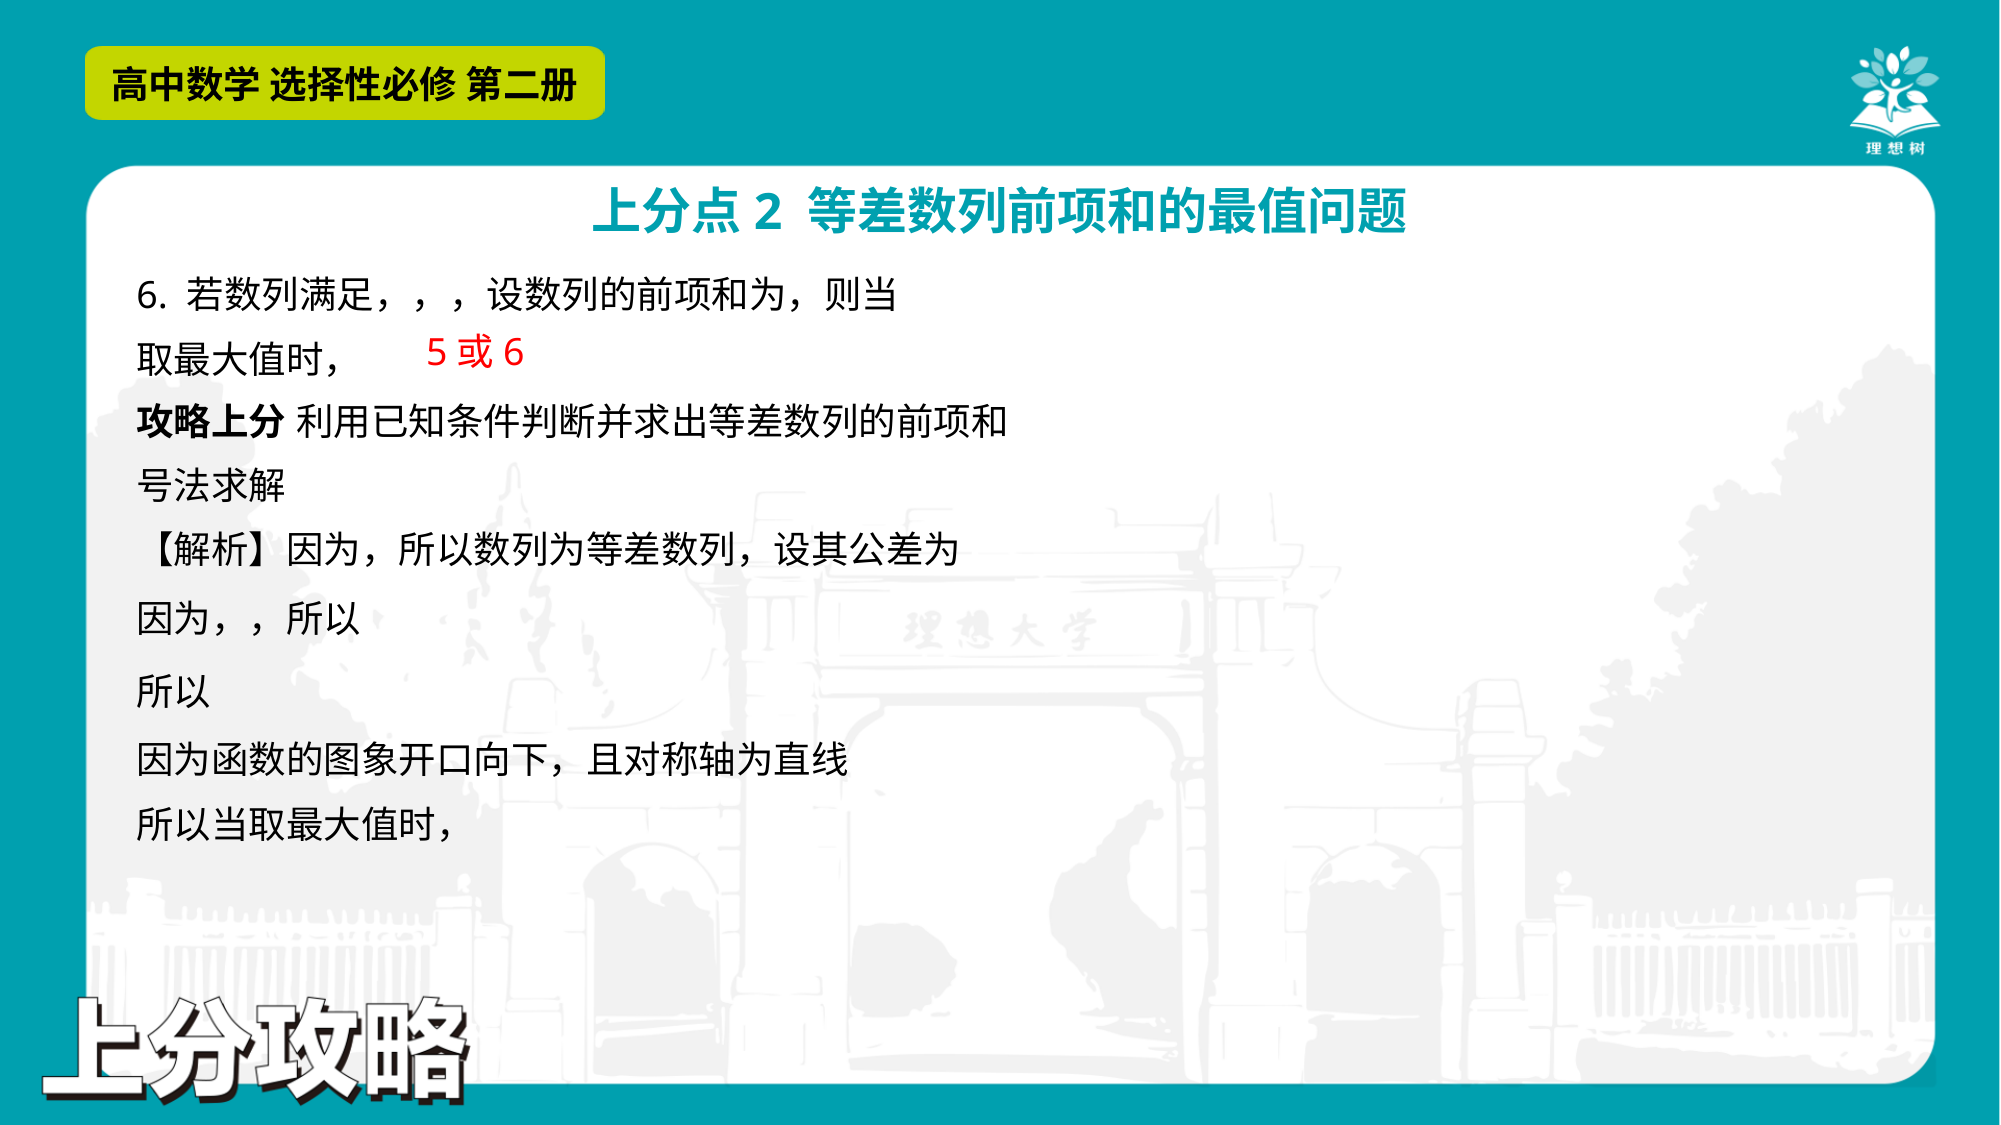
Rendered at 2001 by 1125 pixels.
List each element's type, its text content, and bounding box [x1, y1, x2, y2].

picture [0, 0, 2000, 1125]
text_box 5或6 [423, 307, 528, 367]
